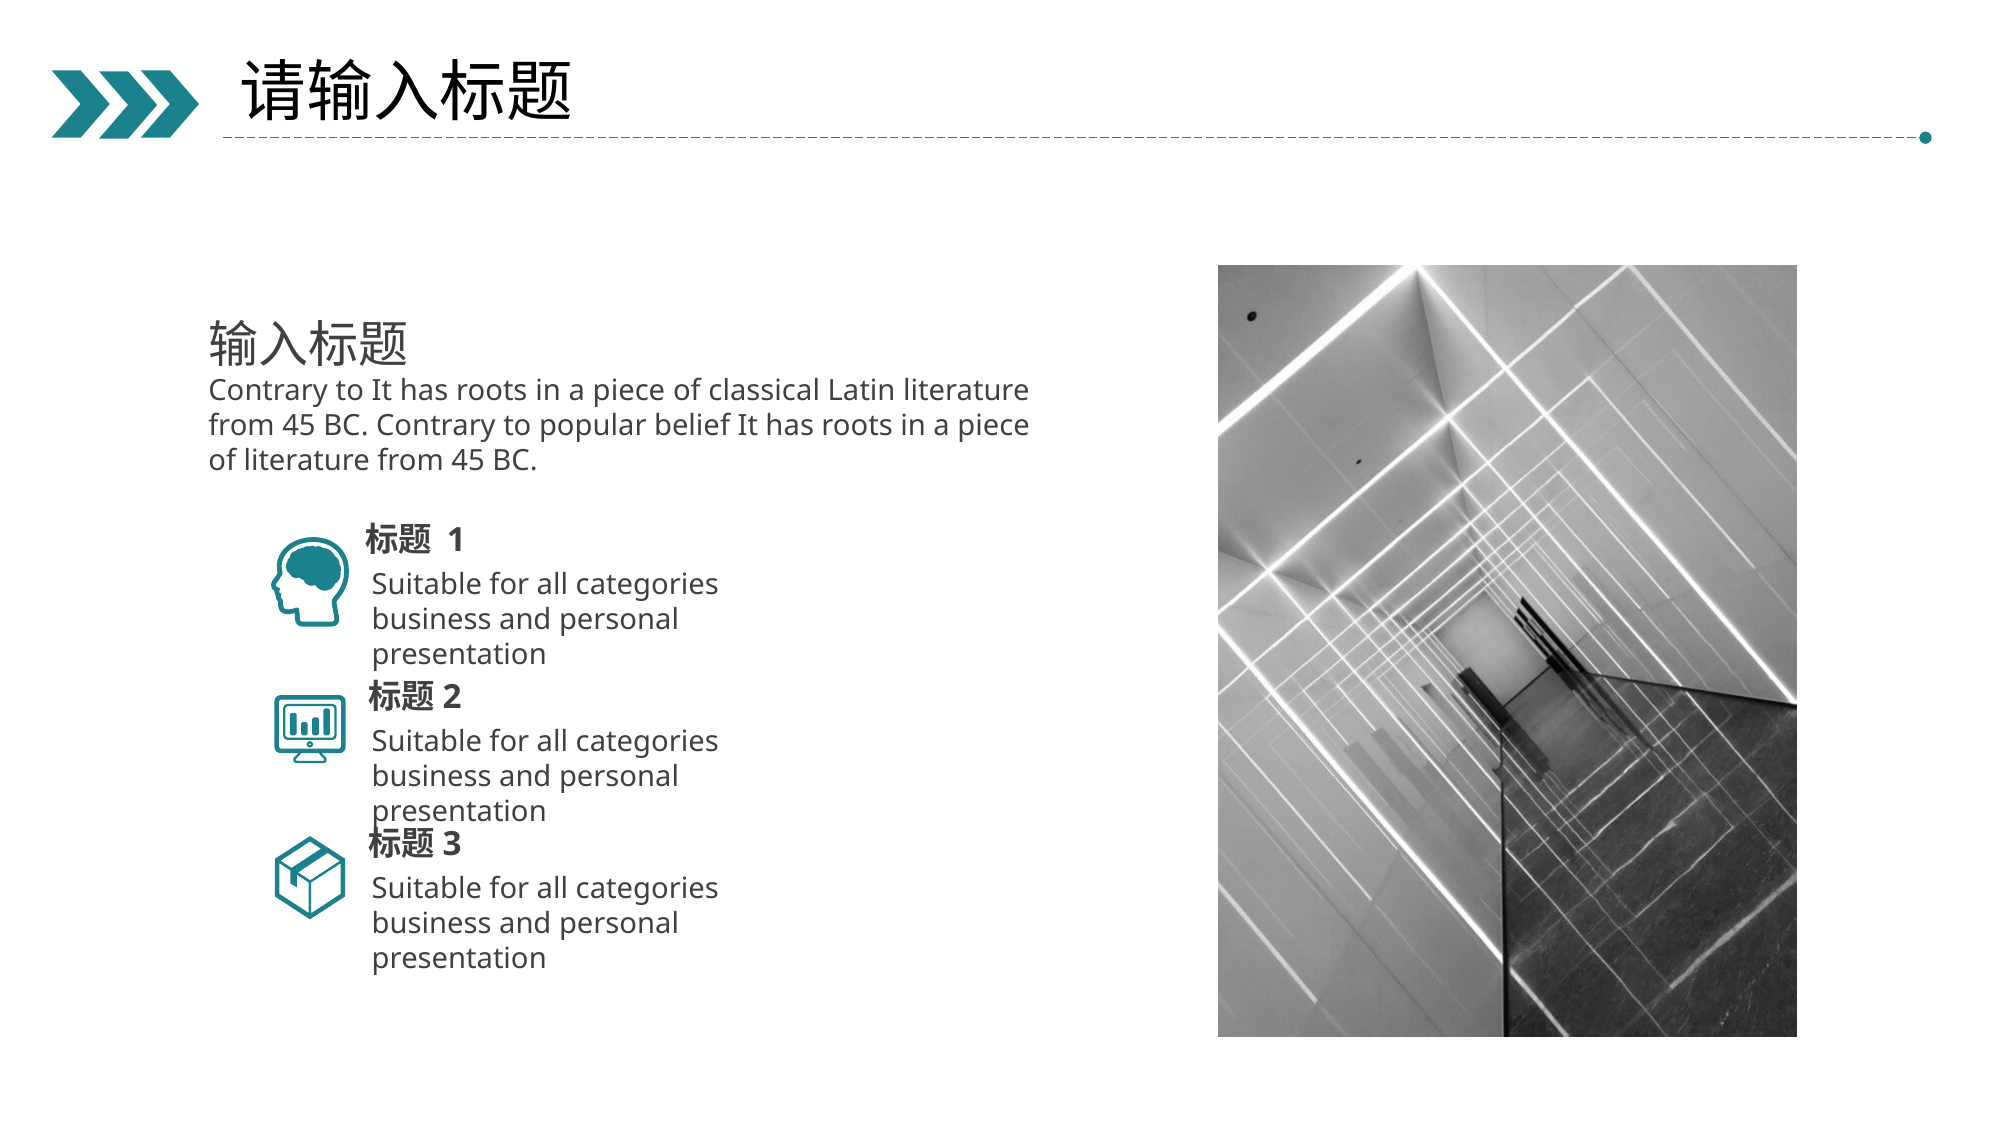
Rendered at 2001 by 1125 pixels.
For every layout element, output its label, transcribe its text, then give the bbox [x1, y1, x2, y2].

text_box 标题3 [353, 815, 477, 870]
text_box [270, 537, 350, 627]
picture [1218, 265, 1797, 1037]
text_box 标题 1 [350, 510, 481, 566]
text_box Suitable for all categories business and personal presentation [356, 715, 809, 835]
text_box [49, 69, 112, 139]
text_box Contrary to It has roots in a piece of classical Latin literature from 45 BC. Contrary to popular belief It has roots in a piece of literature from 45 BC. [193, 363, 1046, 484]
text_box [274, 695, 346, 764]
text_box [138, 69, 201, 139]
text_box Suitable for all categories business and personal presentation [356, 862, 809, 983]
text_box 输入标题 [193, 304, 561, 363]
text_box 标题2 [353, 667, 477, 723]
text_box Suitable for all categories business and personal presentation [356, 558, 809, 678]
text_box [274, 836, 346, 920]
text_box 请输入标题 [225, 41, 589, 137]
text_box [96, 70, 159, 140]
